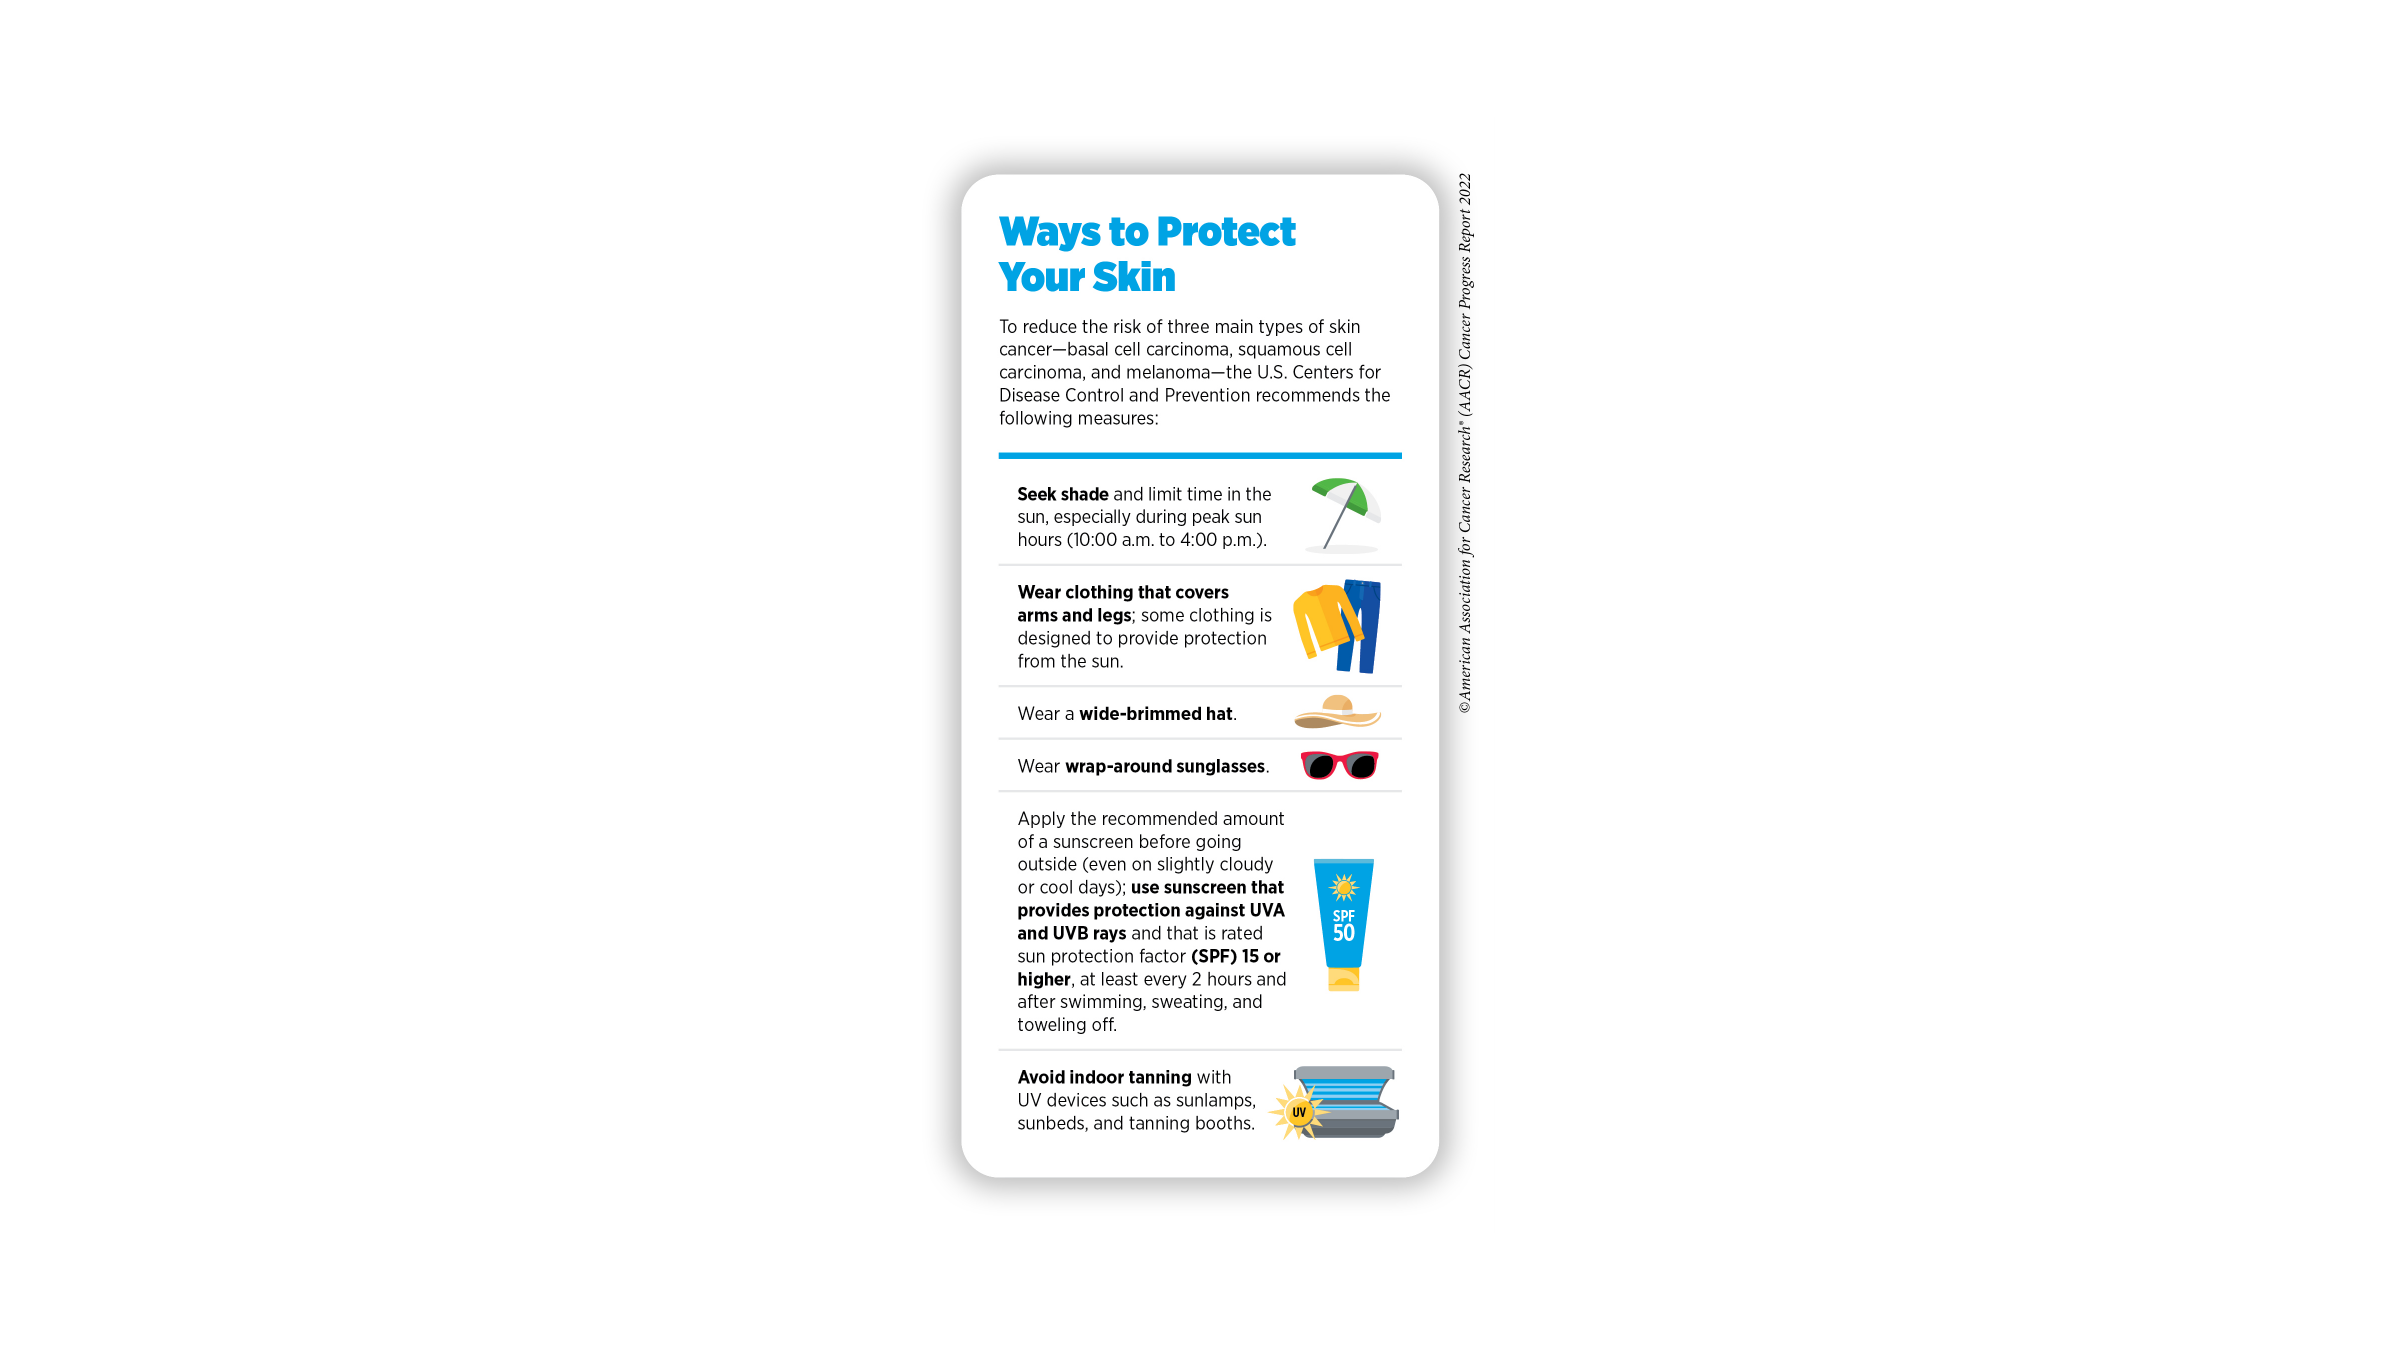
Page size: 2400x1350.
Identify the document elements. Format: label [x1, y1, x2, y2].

picture [905, 117, 1495, 1233]
